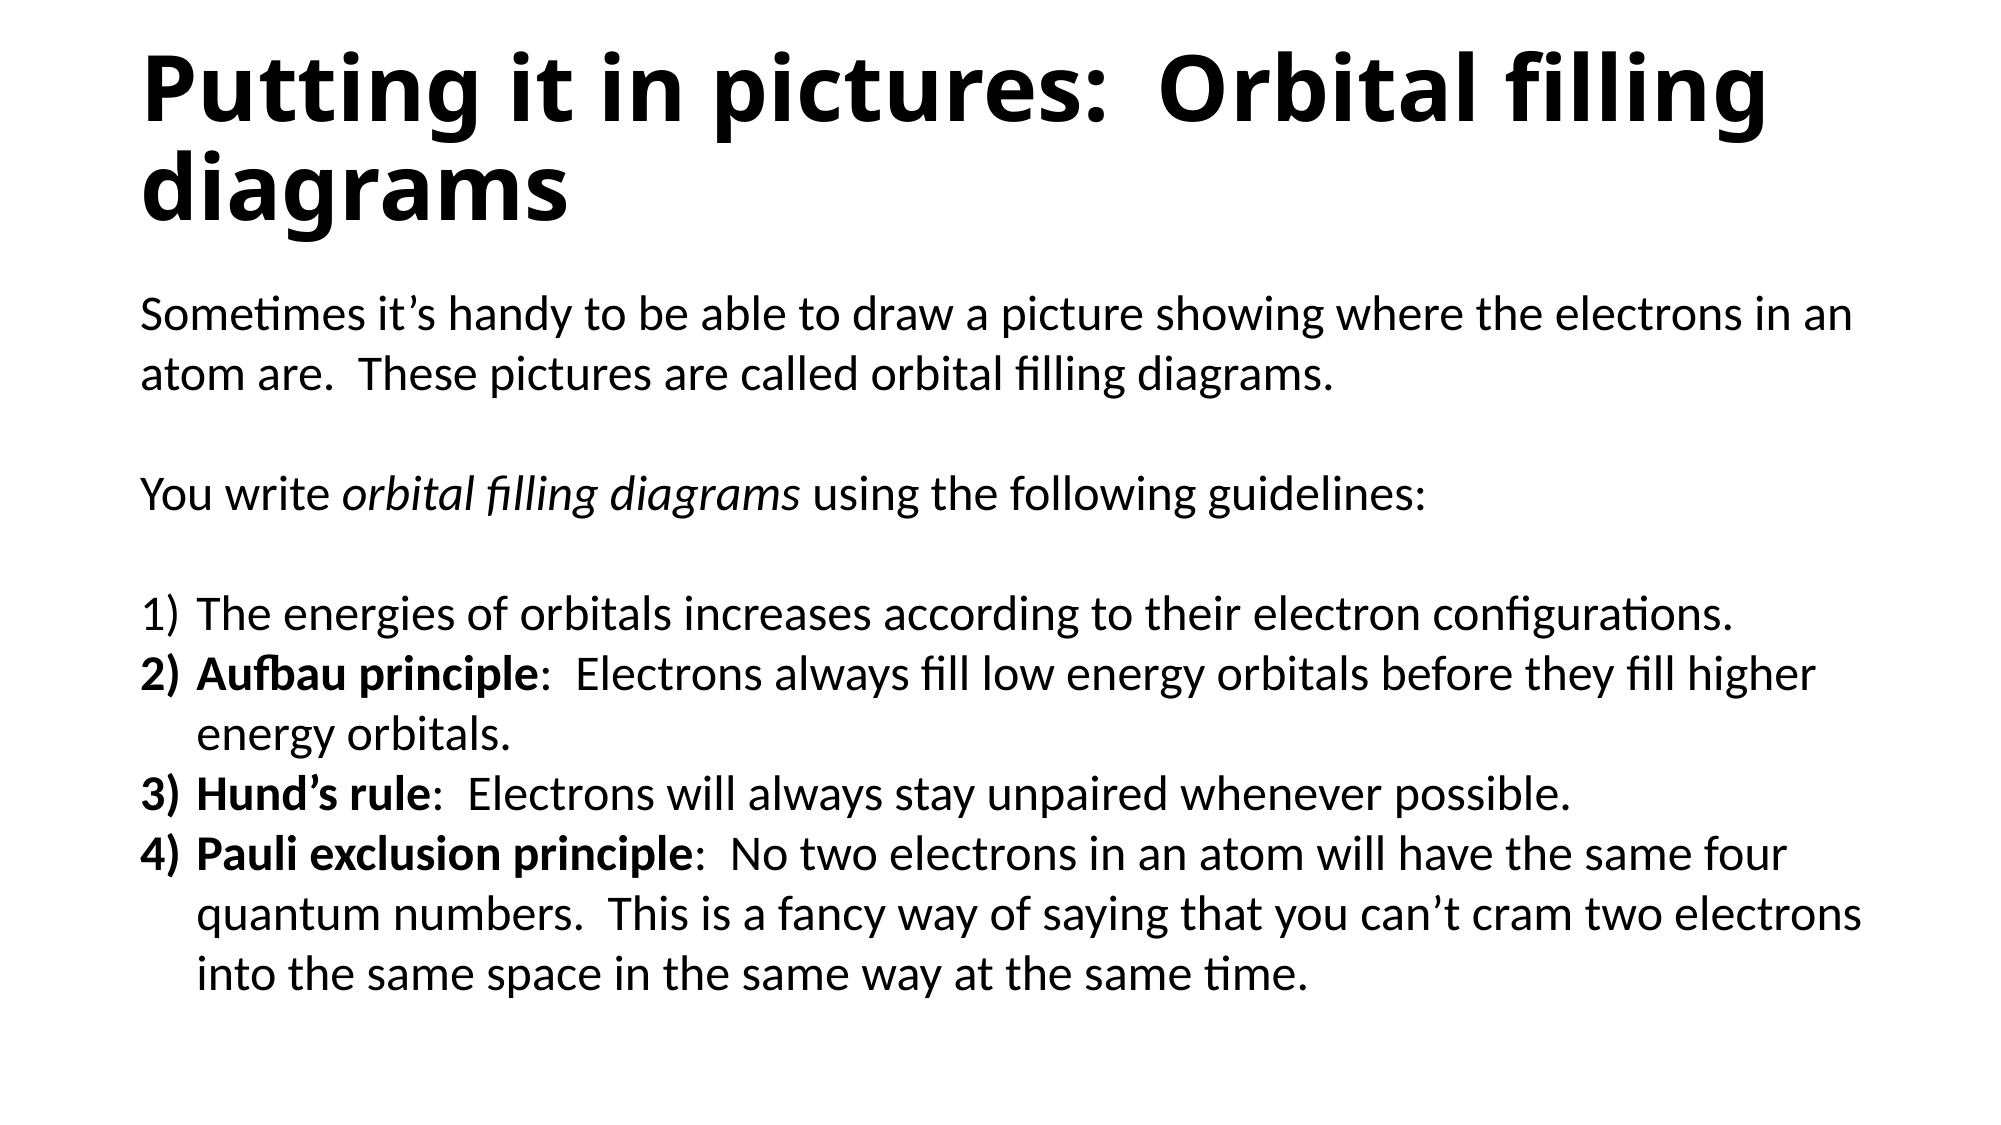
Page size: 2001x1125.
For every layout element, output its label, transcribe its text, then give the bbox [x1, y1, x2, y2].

text_box Sometimes it’s handy to be able to draw a picture showing where the electrons in an atom are. These pictures are called orbital filling diagrams. You write orbital filling diagrams using the following guidelines: The energies of orbitals increases according to their electron configurations. Aufbau principle: Electrons always fill low energy orbitals before they fill higher energy orbitals. Hund’s rule: Electrons will always stay unpaired whenever possible. Pauli exclusion principle: No two electrons in an atom will have the same four quantum numbers. This is a fancy way of saying that you can’t cram two electrons into the same space in the same way at the same time. [125, 273, 1945, 1009]
title Putting it in pictures: Orbital filling diagrams [125, 32, 1875, 251]
